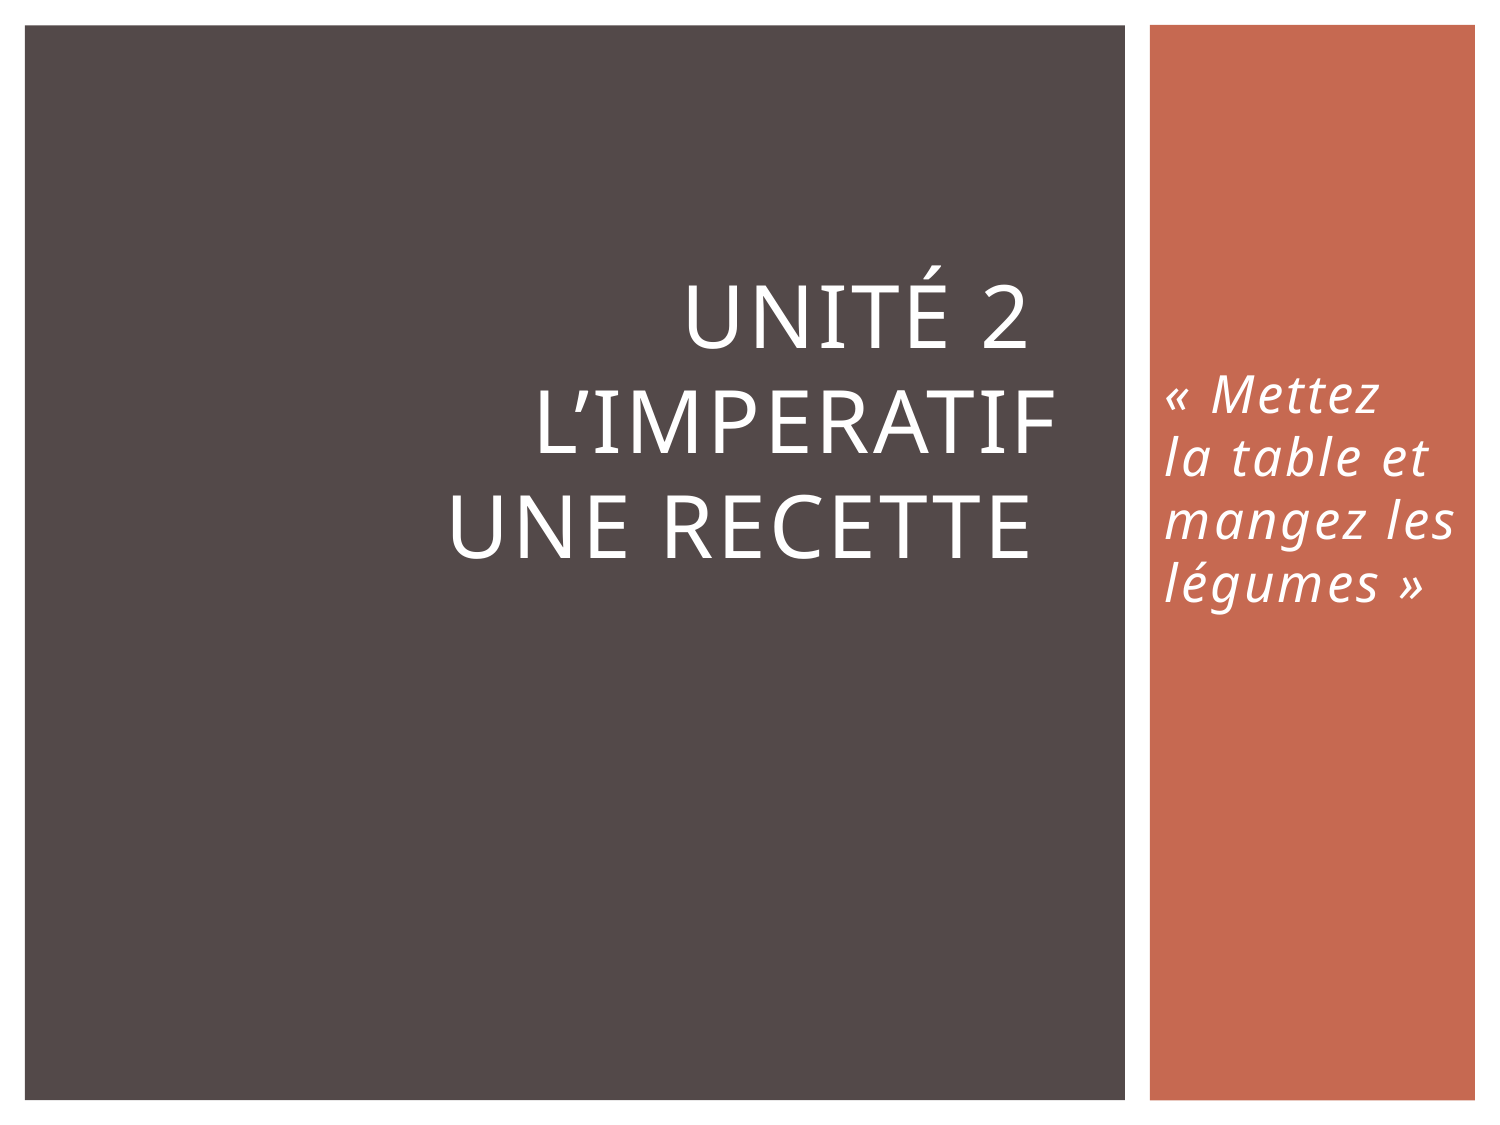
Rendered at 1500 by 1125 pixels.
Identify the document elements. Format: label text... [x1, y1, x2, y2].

subtitle « Mettez la table et mangez les légumes » [1149, 336, 1475, 637]
title Unité 2 L’imperatif Une recette [50, 200, 1075, 638]
